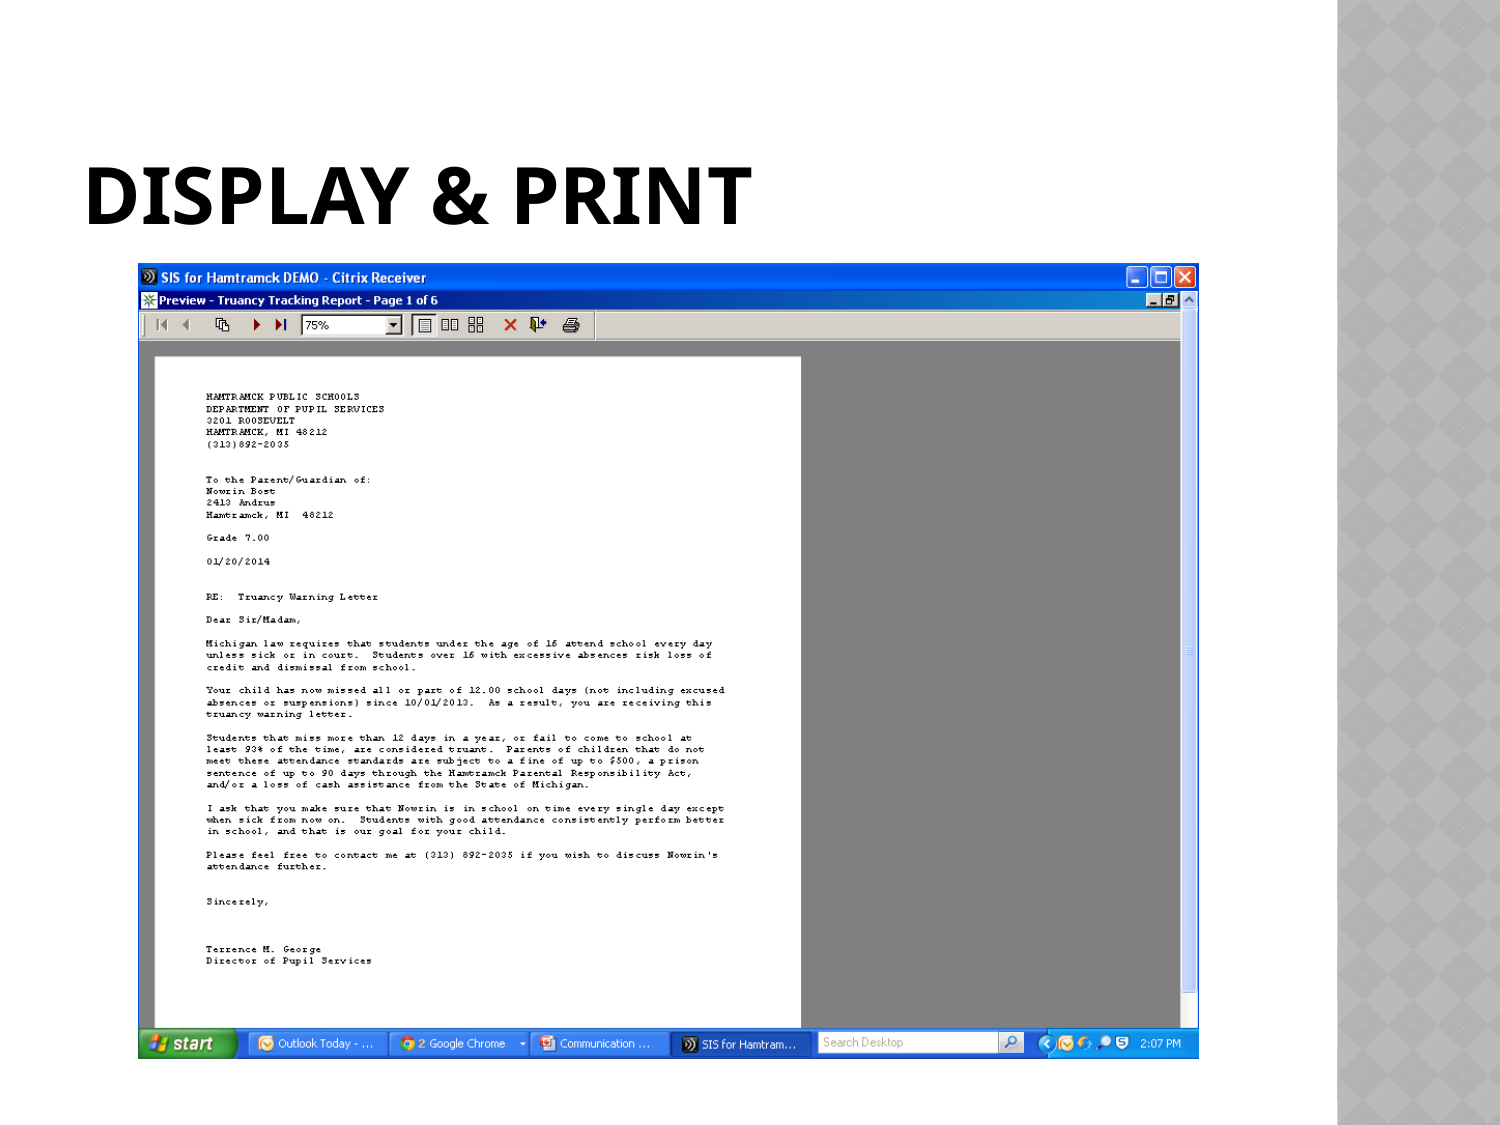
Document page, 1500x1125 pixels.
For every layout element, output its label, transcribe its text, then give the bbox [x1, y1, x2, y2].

title Display & print [75, 52, 1263, 240]
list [138, 263, 1200, 1060]
